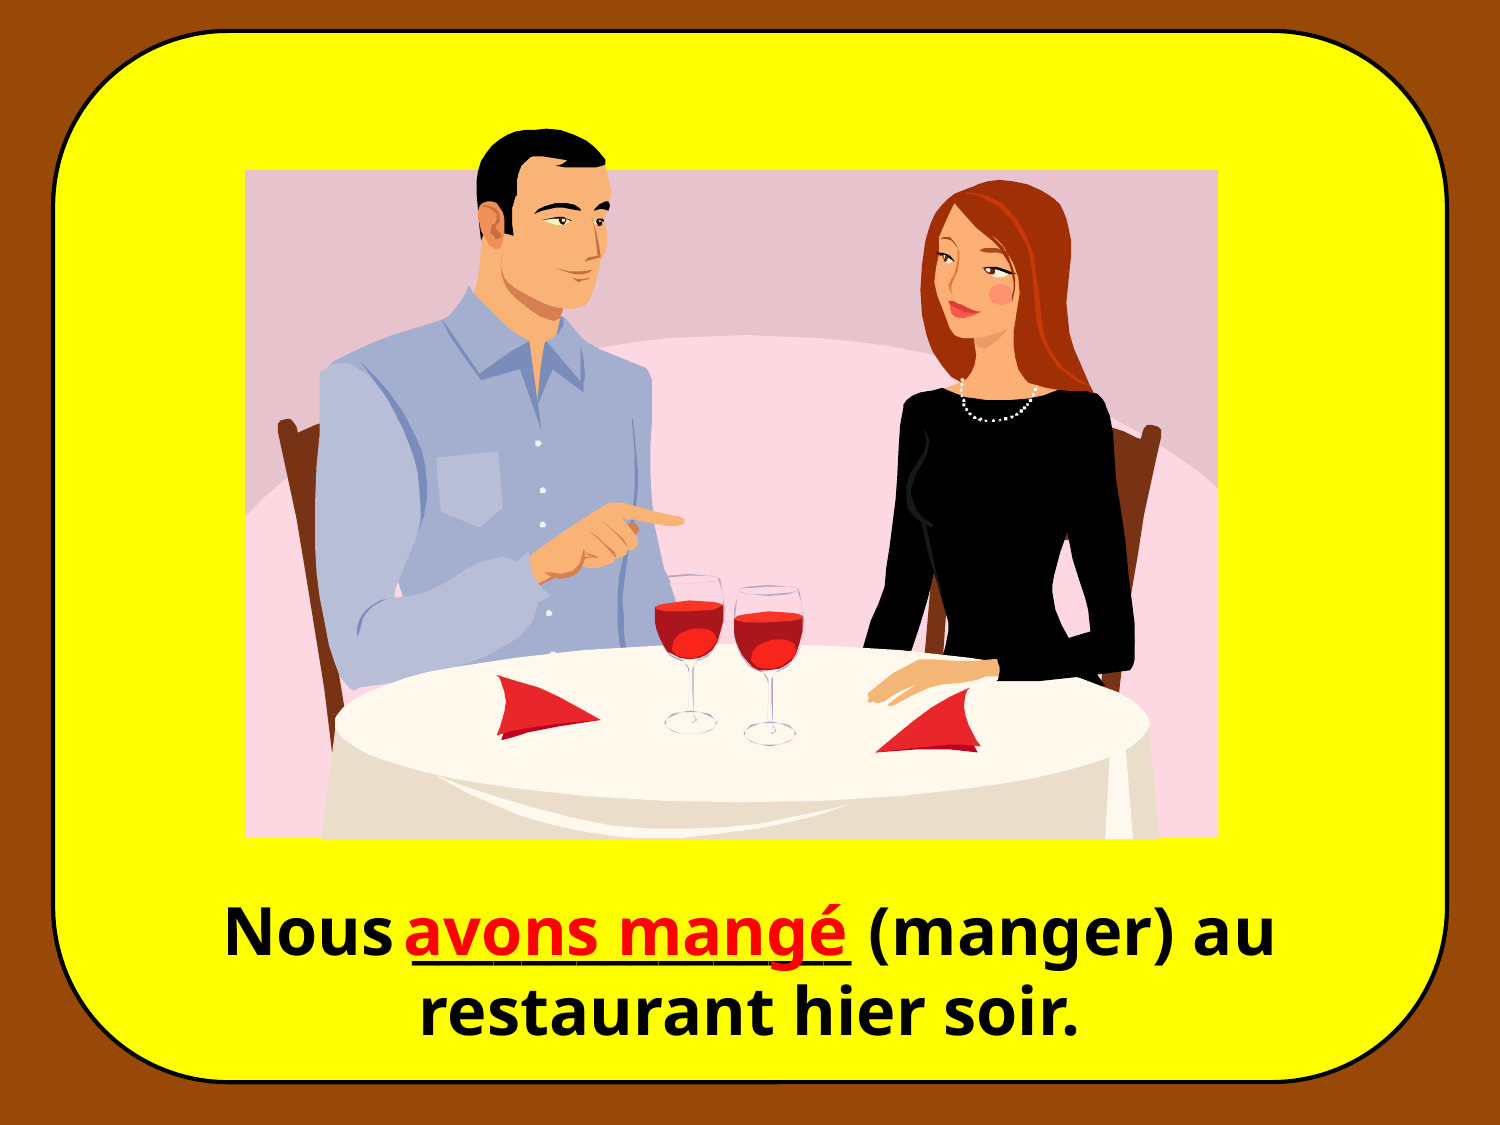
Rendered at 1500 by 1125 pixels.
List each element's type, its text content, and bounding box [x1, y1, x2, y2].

text_box Nous ________________ (manger) au restaurant hier soir. [53, 881, 1447, 1057]
text_box [133, 1057, 1367, 1085]
text_box avons mangé [301, 881, 951, 977]
text_box [50, 28, 1450, 934]
picture [241, 125, 1222, 843]
